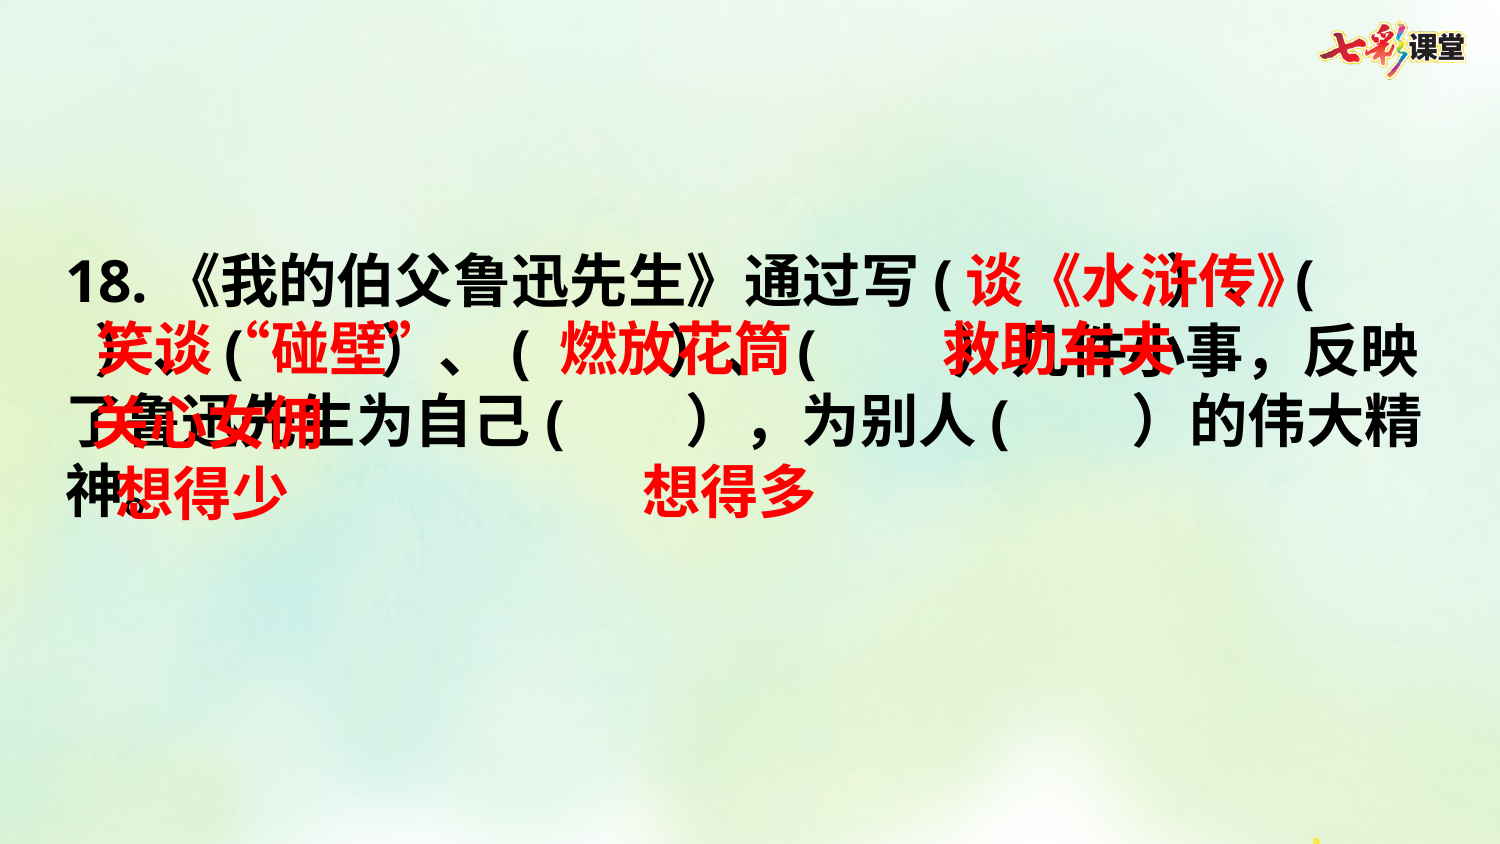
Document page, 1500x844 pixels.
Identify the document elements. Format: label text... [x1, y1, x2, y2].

text_box 笑谈“碰壁” [81, 305, 461, 390]
text_box 关心女佣 [76, 379, 383, 464]
picture [0, 0, 1500, 844]
text_box 18.《我的伯父鲁迅先生》通过写( ）、( ）、( ）、( ）、( ）几件小事，反映了鲁迅先生为自己( ），为别人( ）的伟大精神。 [50, 237, 1471, 532]
text_box 想得多 [627, 447, 832, 533]
text_box 想得少 [100, 449, 305, 535]
text_box 谈《水浒传》 [950, 237, 1395, 322]
text_box 救助车夫 [927, 305, 1191, 390]
text_box 燃放花筒 [544, 305, 822, 390]
